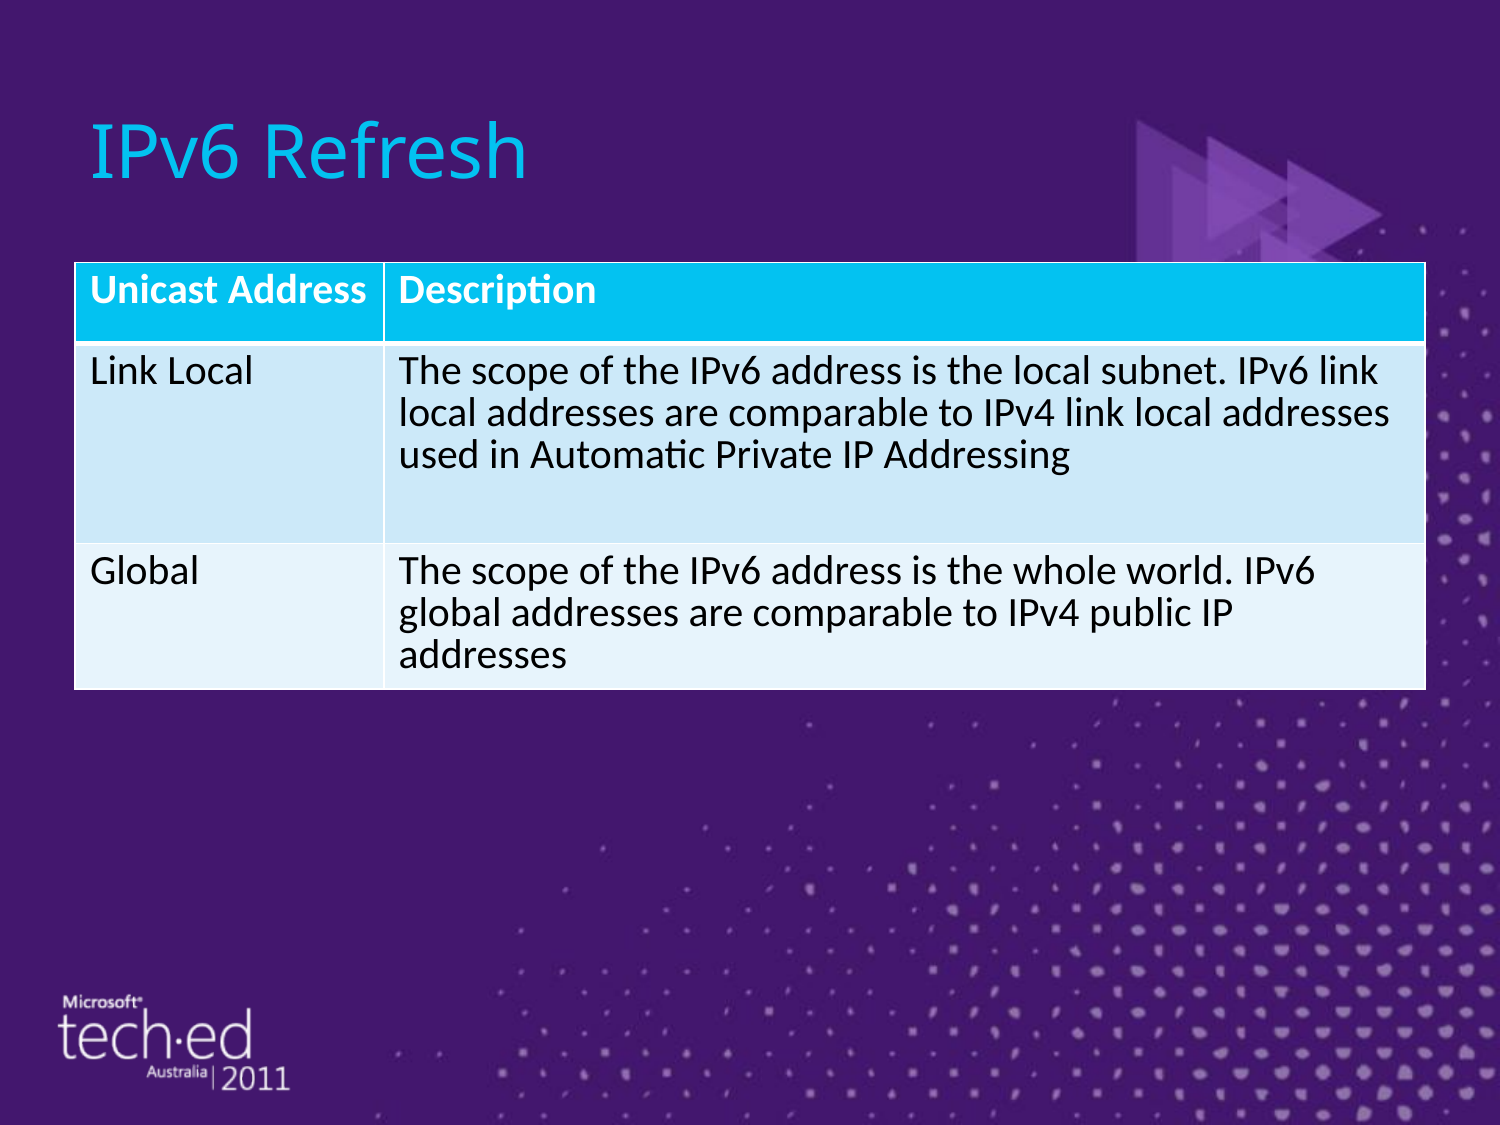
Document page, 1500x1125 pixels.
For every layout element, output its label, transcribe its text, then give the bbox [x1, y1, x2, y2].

table_cell The scope of the IPv6 address is the whole world. IPv6 global addresses are comparable to IPv4 public IP addresses [385, 544, 1424, 688]
table_header Description [385, 263, 1424, 341]
picture [0, 0, 1500, 1125]
title IPv6 Refresh [75, 54, 1425, 243]
table_header Unicast Address [76, 263, 383, 341]
table_cell Global [76, 544, 383, 688]
table_cell Link Local [76, 346, 383, 543]
table_cell The scope of the IPv6 address is the local subnet. IPv6 link local addresses are comparable to IPv4 link local addresses used in Automatic Private IP Addressing [385, 346, 1424, 543]
